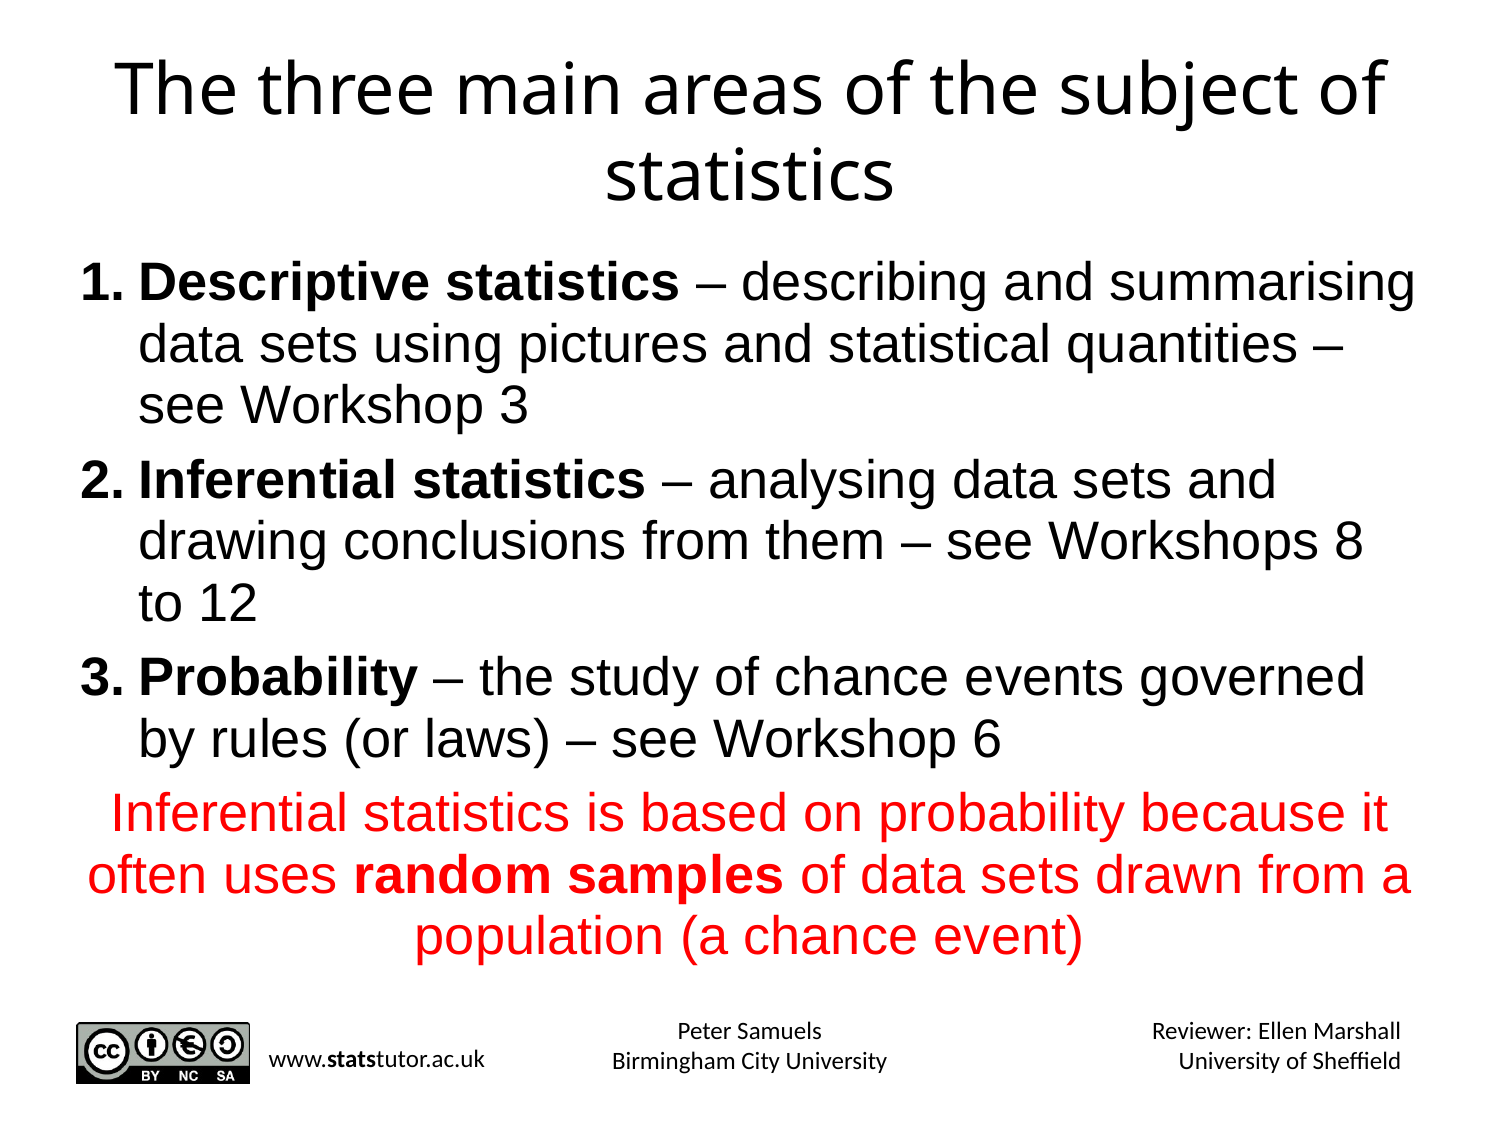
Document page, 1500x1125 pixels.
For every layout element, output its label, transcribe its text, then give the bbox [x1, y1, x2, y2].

text_box Reviewer: Ellen Marshall University of Sheffield [1038, 1007, 1417, 1083]
picture [76, 1022, 251, 1084]
text_box Peter Samuels Birmingham City University [549, 1007, 951, 1083]
list Descriptive statistics – describing and summarising data sets using pictures and statistical quantities – see Workshop 3 Inferential statistics – analysing data sets and drawing conclusions from them – see Workshops 8 to 12 Probability – the study of chance events governed by rules (or laws) – see Workshop 6 Inferential statistics is based on probability because it often uses random samples of data sets drawn from a population (a chance event) [65, 243, 1436, 976]
text_box www.statstutor.ac.uk [254, 1035, 538, 1080]
title The three main areas of the subject of statistics [75, 35, 1425, 223]
